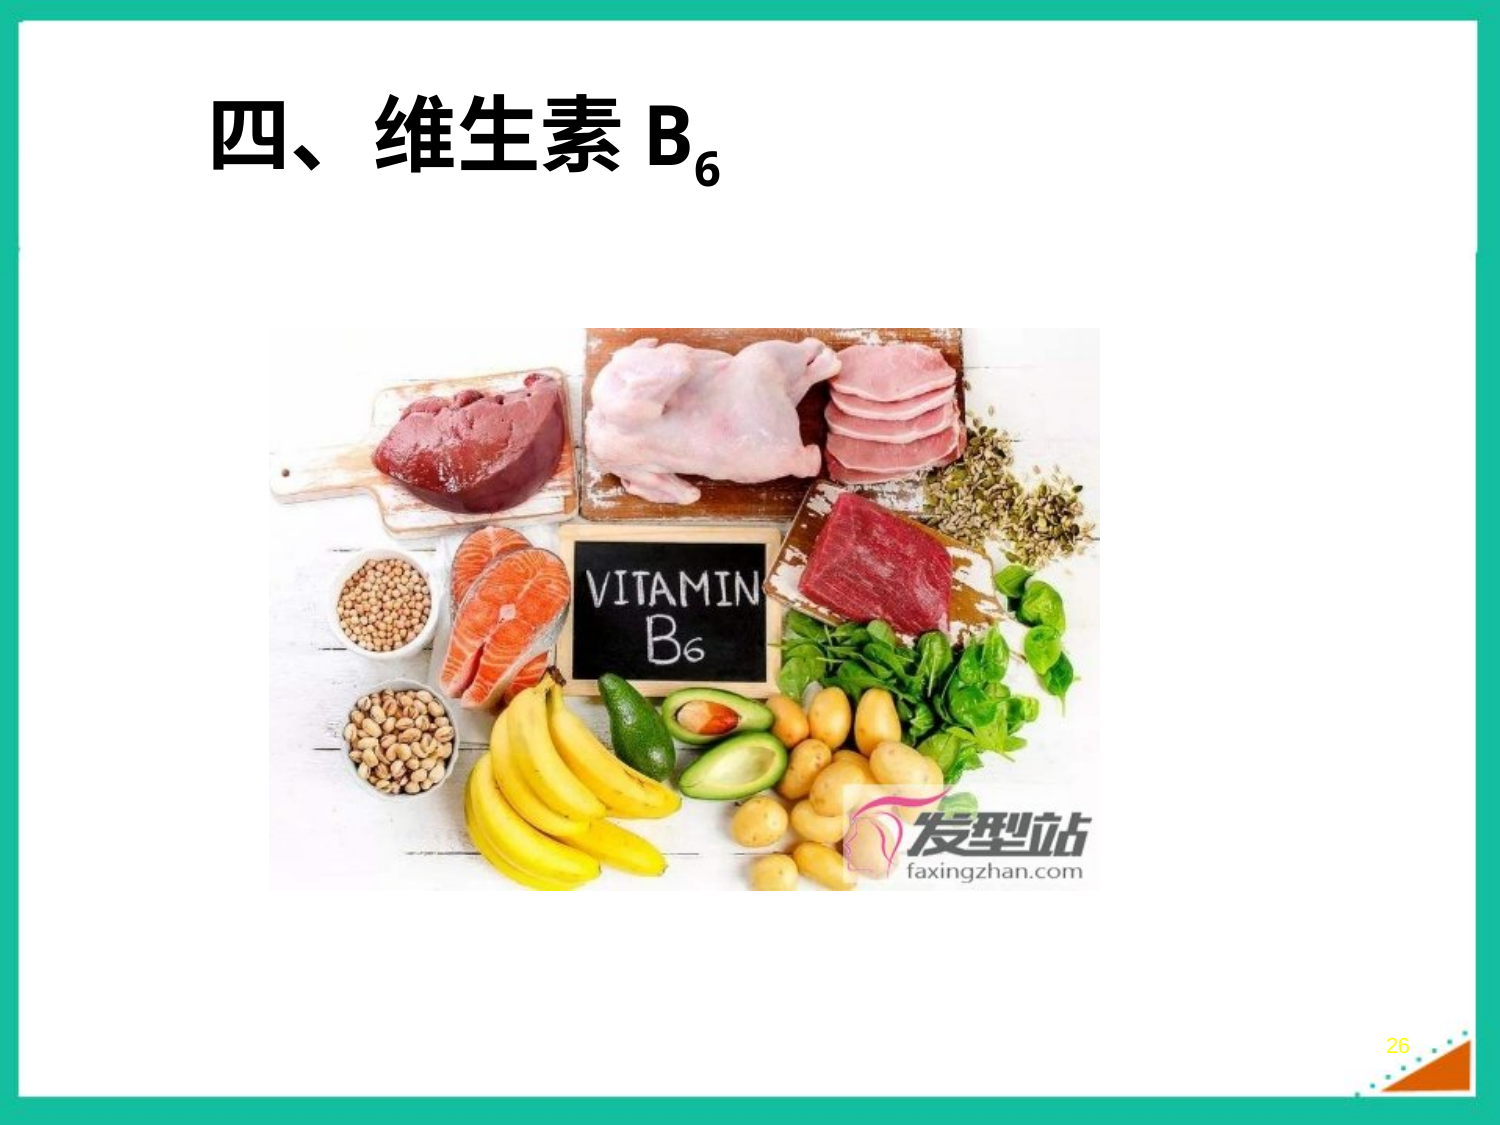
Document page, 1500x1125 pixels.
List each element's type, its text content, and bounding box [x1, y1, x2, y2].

picture [0, 0, 1500, 1125]
title 四、维生素B6 [75, 45, 856, 233]
slide_number 26 [1074, 1024, 1425, 1103]
